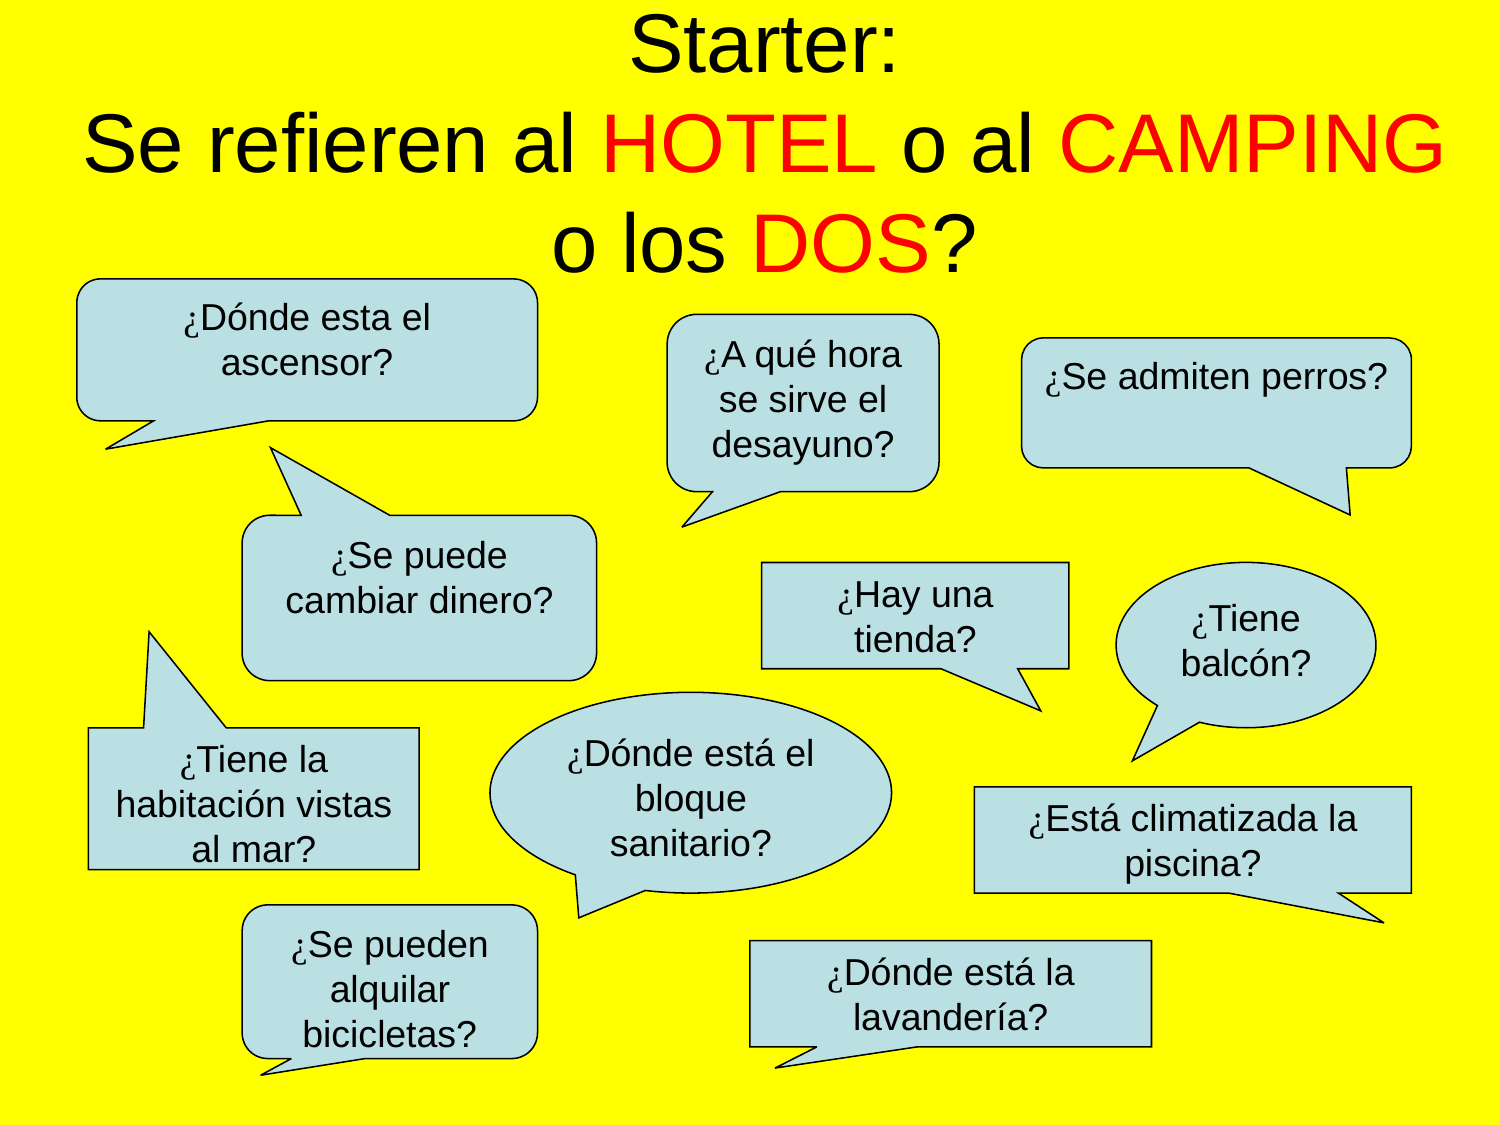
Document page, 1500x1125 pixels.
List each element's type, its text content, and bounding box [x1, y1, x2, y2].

text_box ¿Tiene balcón? [1116, 562, 1376, 761]
text_box ¿Hay una tienda? [761, 562, 1069, 711]
title Starter: Se refieren al HOTEL o al CAMPING o los DOS? [29, 44, 1500, 233]
text_box ¿Tiene la habitación vistas al mar? [88, 631, 420, 870]
text_box ¿Se puede cambiar dinero? [242, 447, 597, 681]
text_box ¿Se pueden alquilar bicicletas? [242, 904, 538, 1076]
text_box ¿Está climatizada la piscina? [974, 786, 1412, 923]
text_box ¿Dónde esta el ascensor? [76, 278, 538, 450]
text_box ¿Se admiten perros? [1021, 337, 1412, 516]
text_box ¿Dónde está la lavandería? [749, 940, 1152, 1069]
text_box ¿A qué hora se sirve el desayuno? [667, 314, 940, 528]
text_box ¿Dónde está el bloque sanitario? [489, 692, 892, 918]
